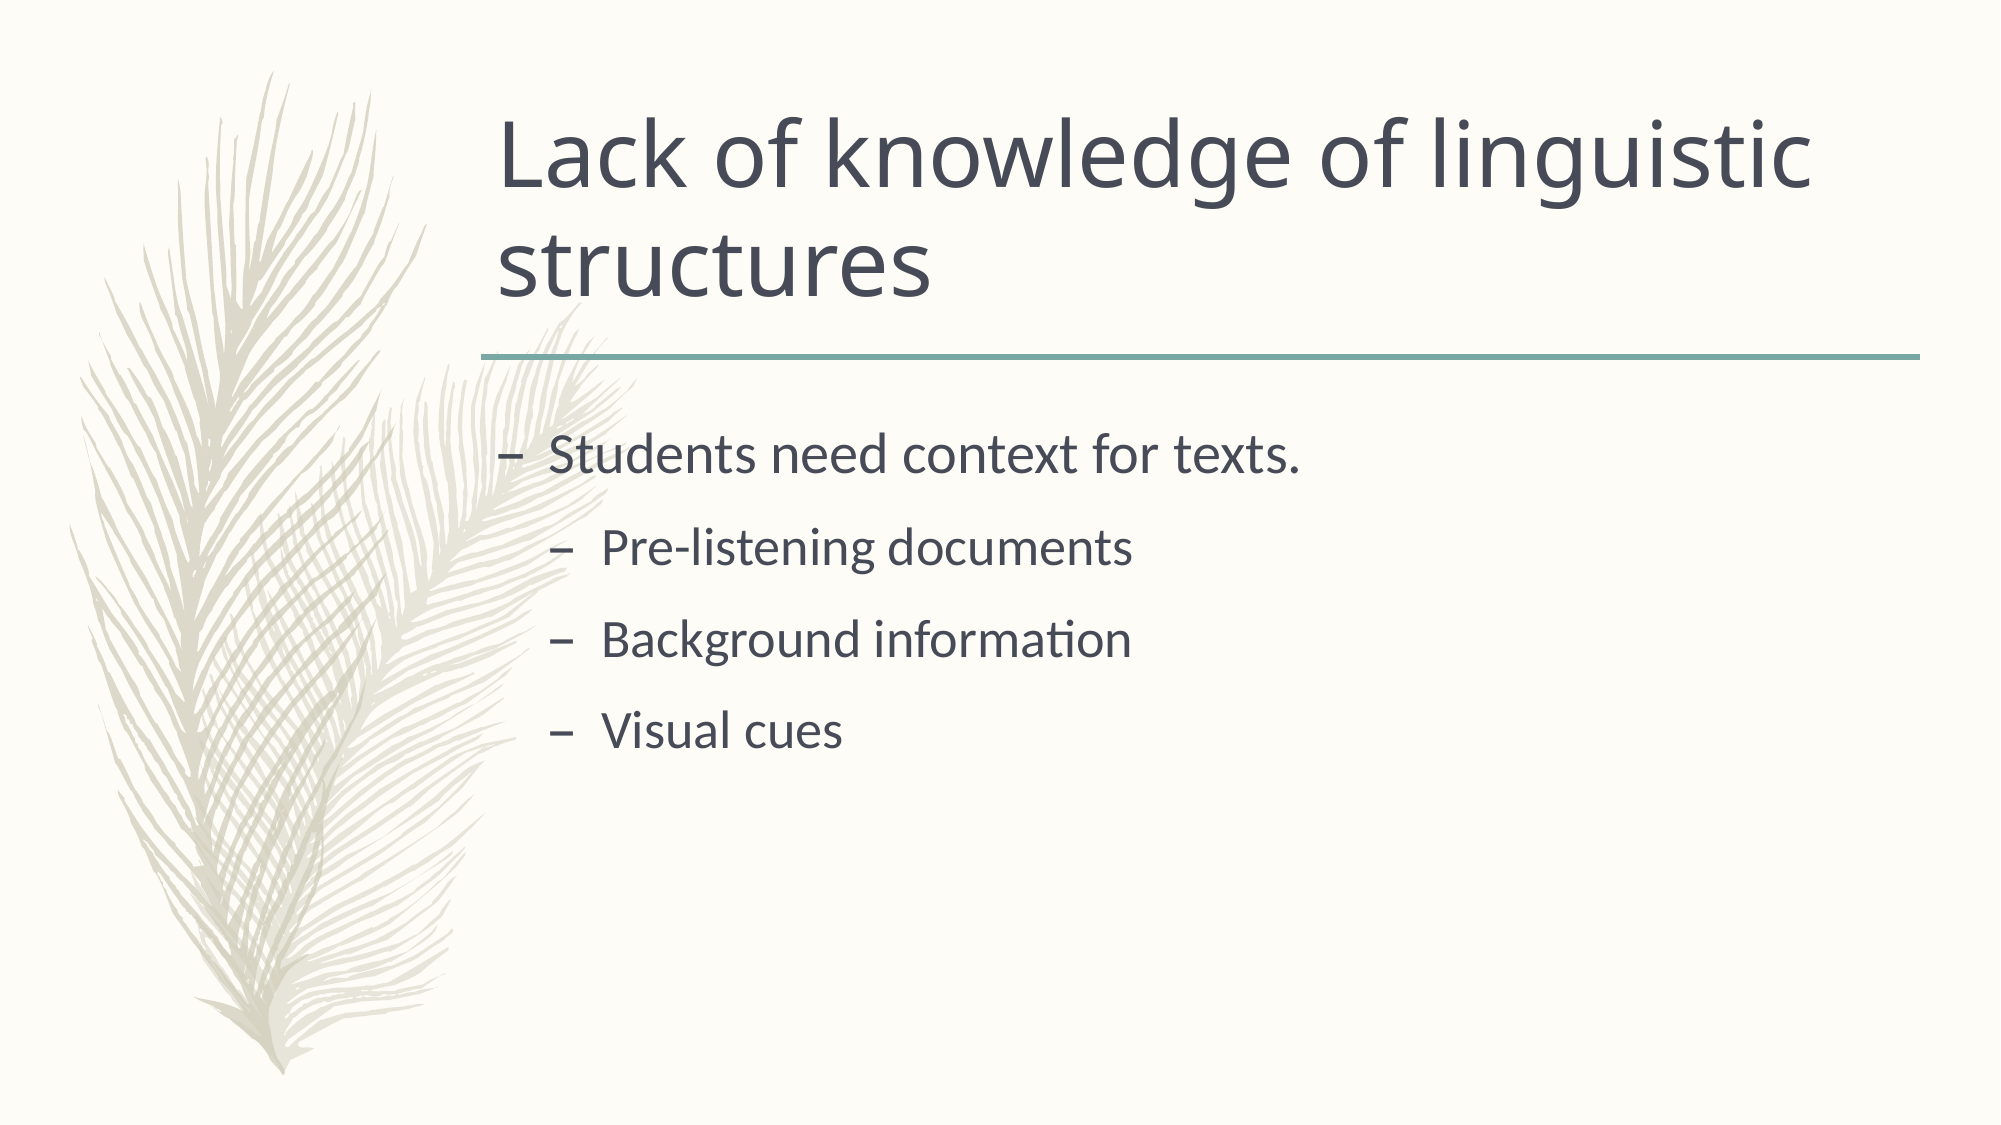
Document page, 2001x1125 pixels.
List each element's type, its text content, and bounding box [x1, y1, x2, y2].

list Students need context for texts. Pre-listening documents Background information Visual cues [481, 399, 1920, 1063]
title Lack of knowledge of linguistic structures [481, 93, 1920, 350]
